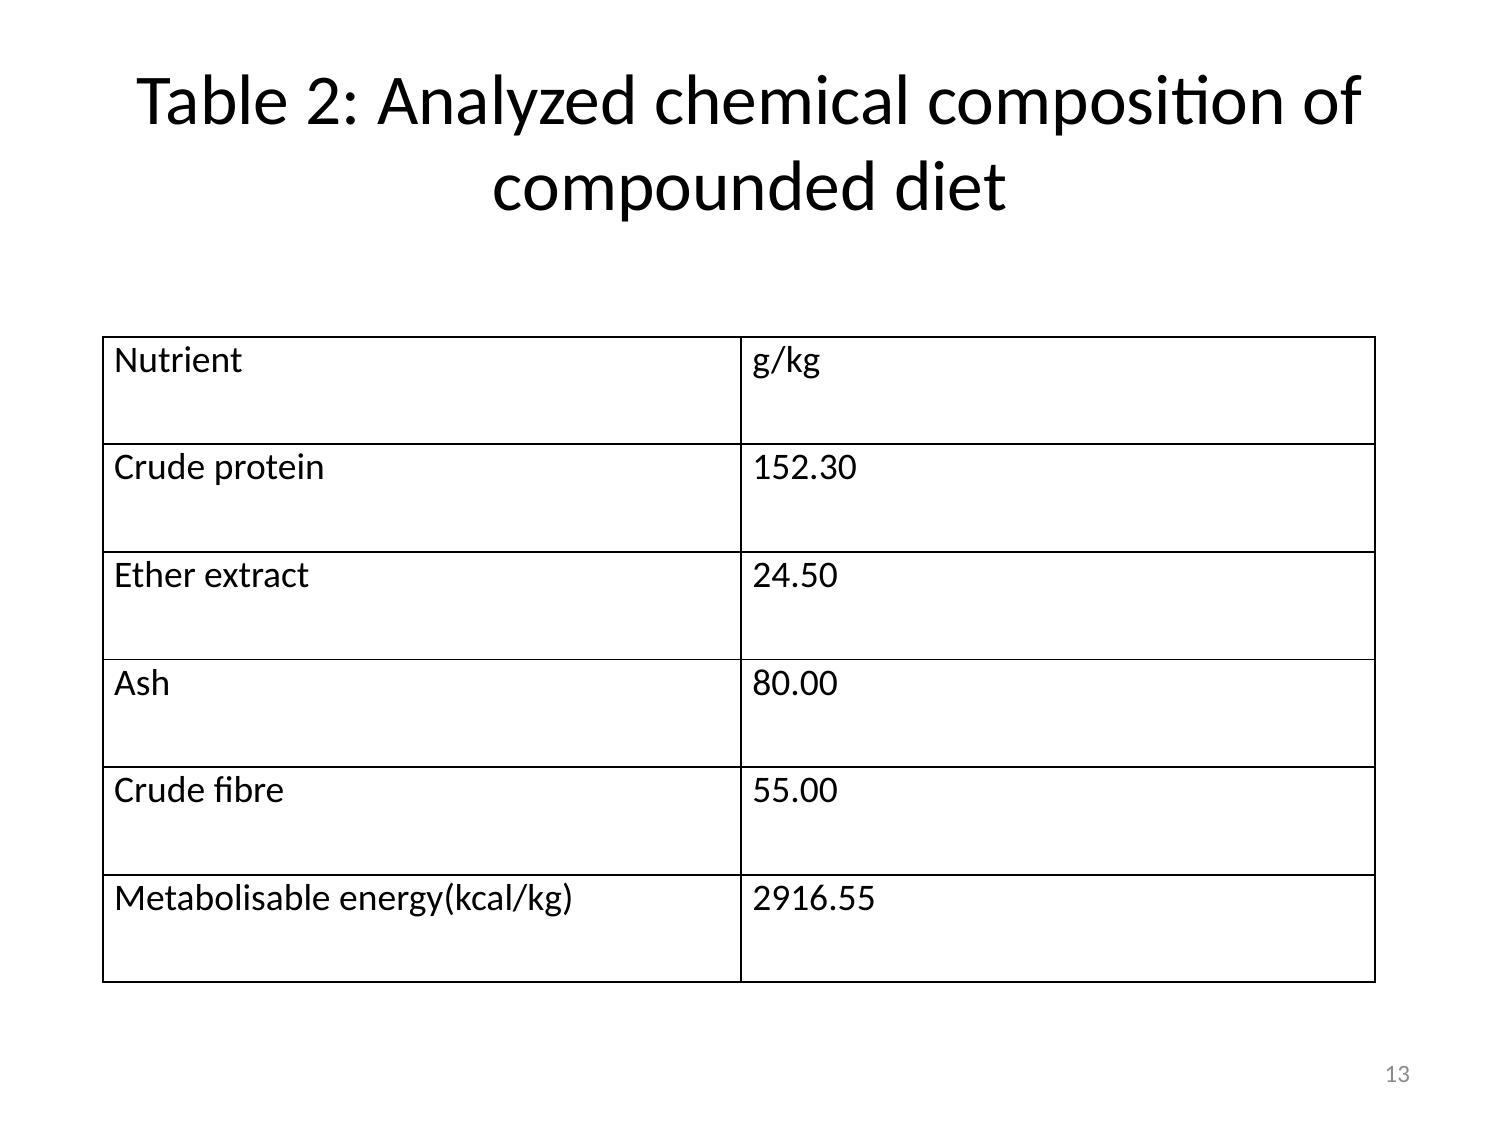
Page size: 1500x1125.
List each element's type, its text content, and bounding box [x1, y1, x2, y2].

table_cell Ether extract [104, 553, 740, 659]
table_cell 80.00 [742, 660, 1374, 766]
title Table 2: Analyzed chemical composition of compounded diet [75, 45, 1425, 233]
slide_number 13 [1074, 1042, 1425, 1103]
table_cell Metabolisable energy(kcal/kg) [104, 876, 740, 981]
table_cell Ash [104, 660, 740, 766]
table_cell 152.30 [742, 445, 1374, 551]
table_cell Crude protein [104, 445, 740, 551]
table_cell 24.50 [742, 553, 1374, 659]
table_cell 55.00 [742, 768, 1374, 874]
table_cell Crude fibre [104, 768, 740, 874]
table_cell 2916.55 [742, 876, 1374, 981]
table_header g/kg [742, 338, 1374, 443]
table_header Nutrient [104, 338, 740, 443]
